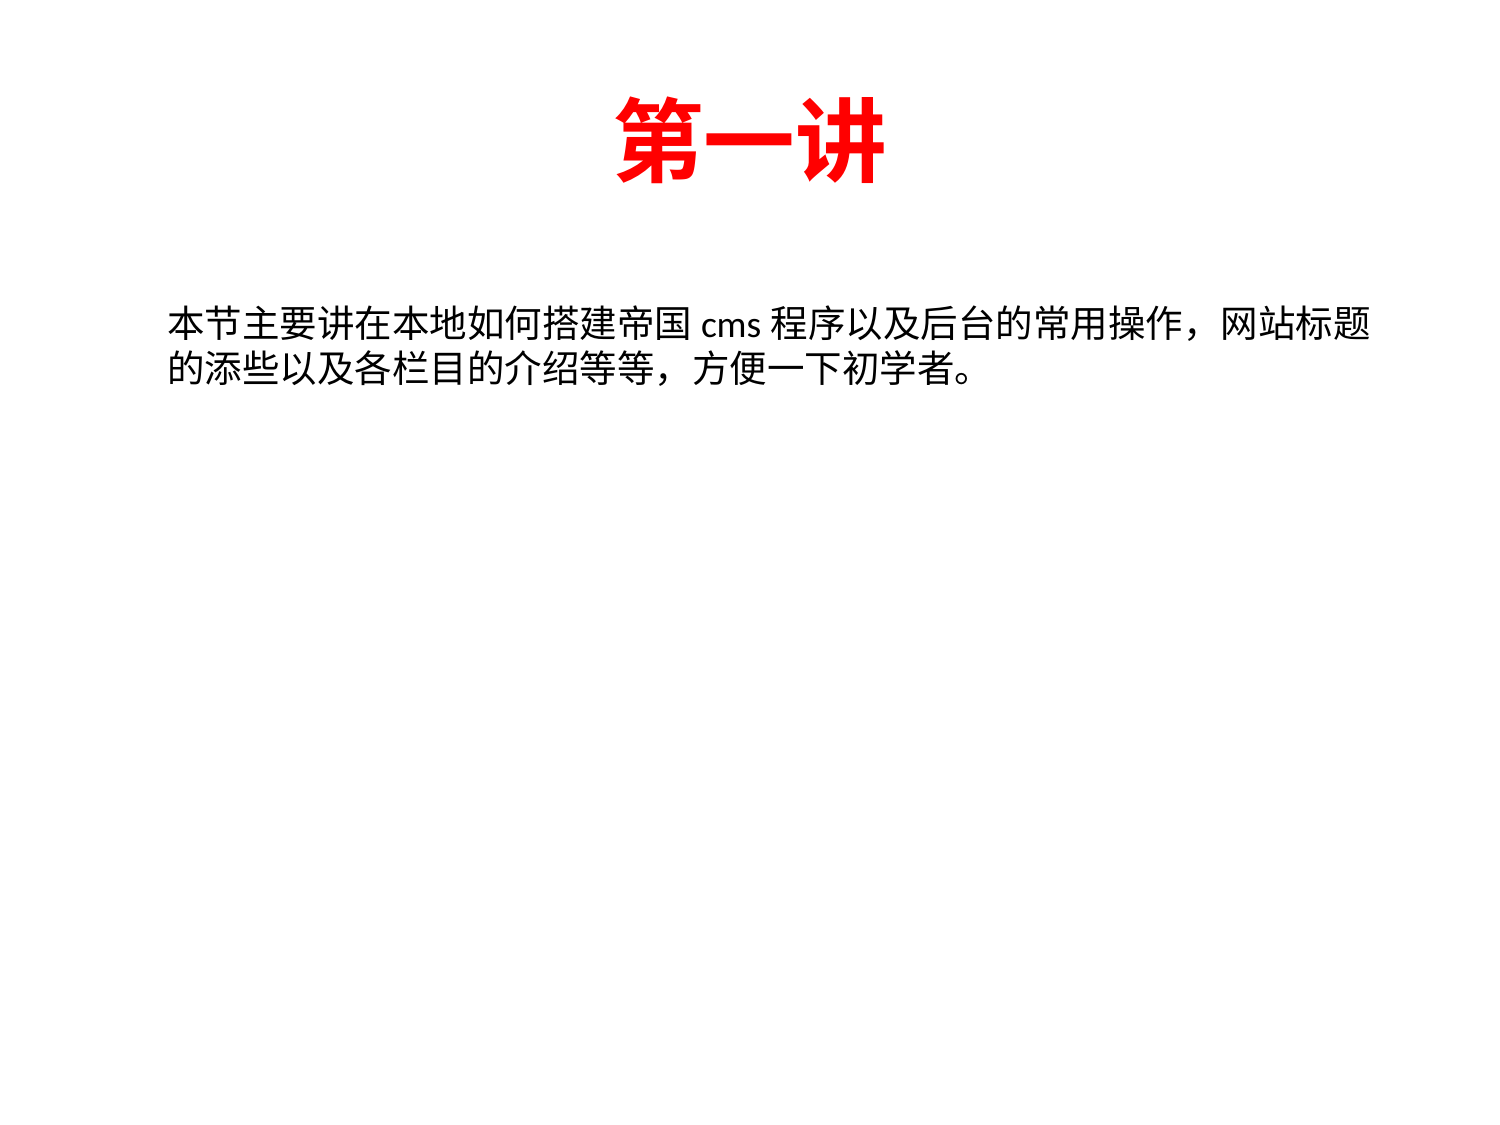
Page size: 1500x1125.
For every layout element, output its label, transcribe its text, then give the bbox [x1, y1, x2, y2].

text_box 本节主要讲在本地如何搭建帝国cms程序以及后台的常用操作，网站标题的添些以及各栏目的介绍等等，方便一下初学者。 [152, 292, 1418, 398]
title 第一讲 [75, 45, 1425, 233]
